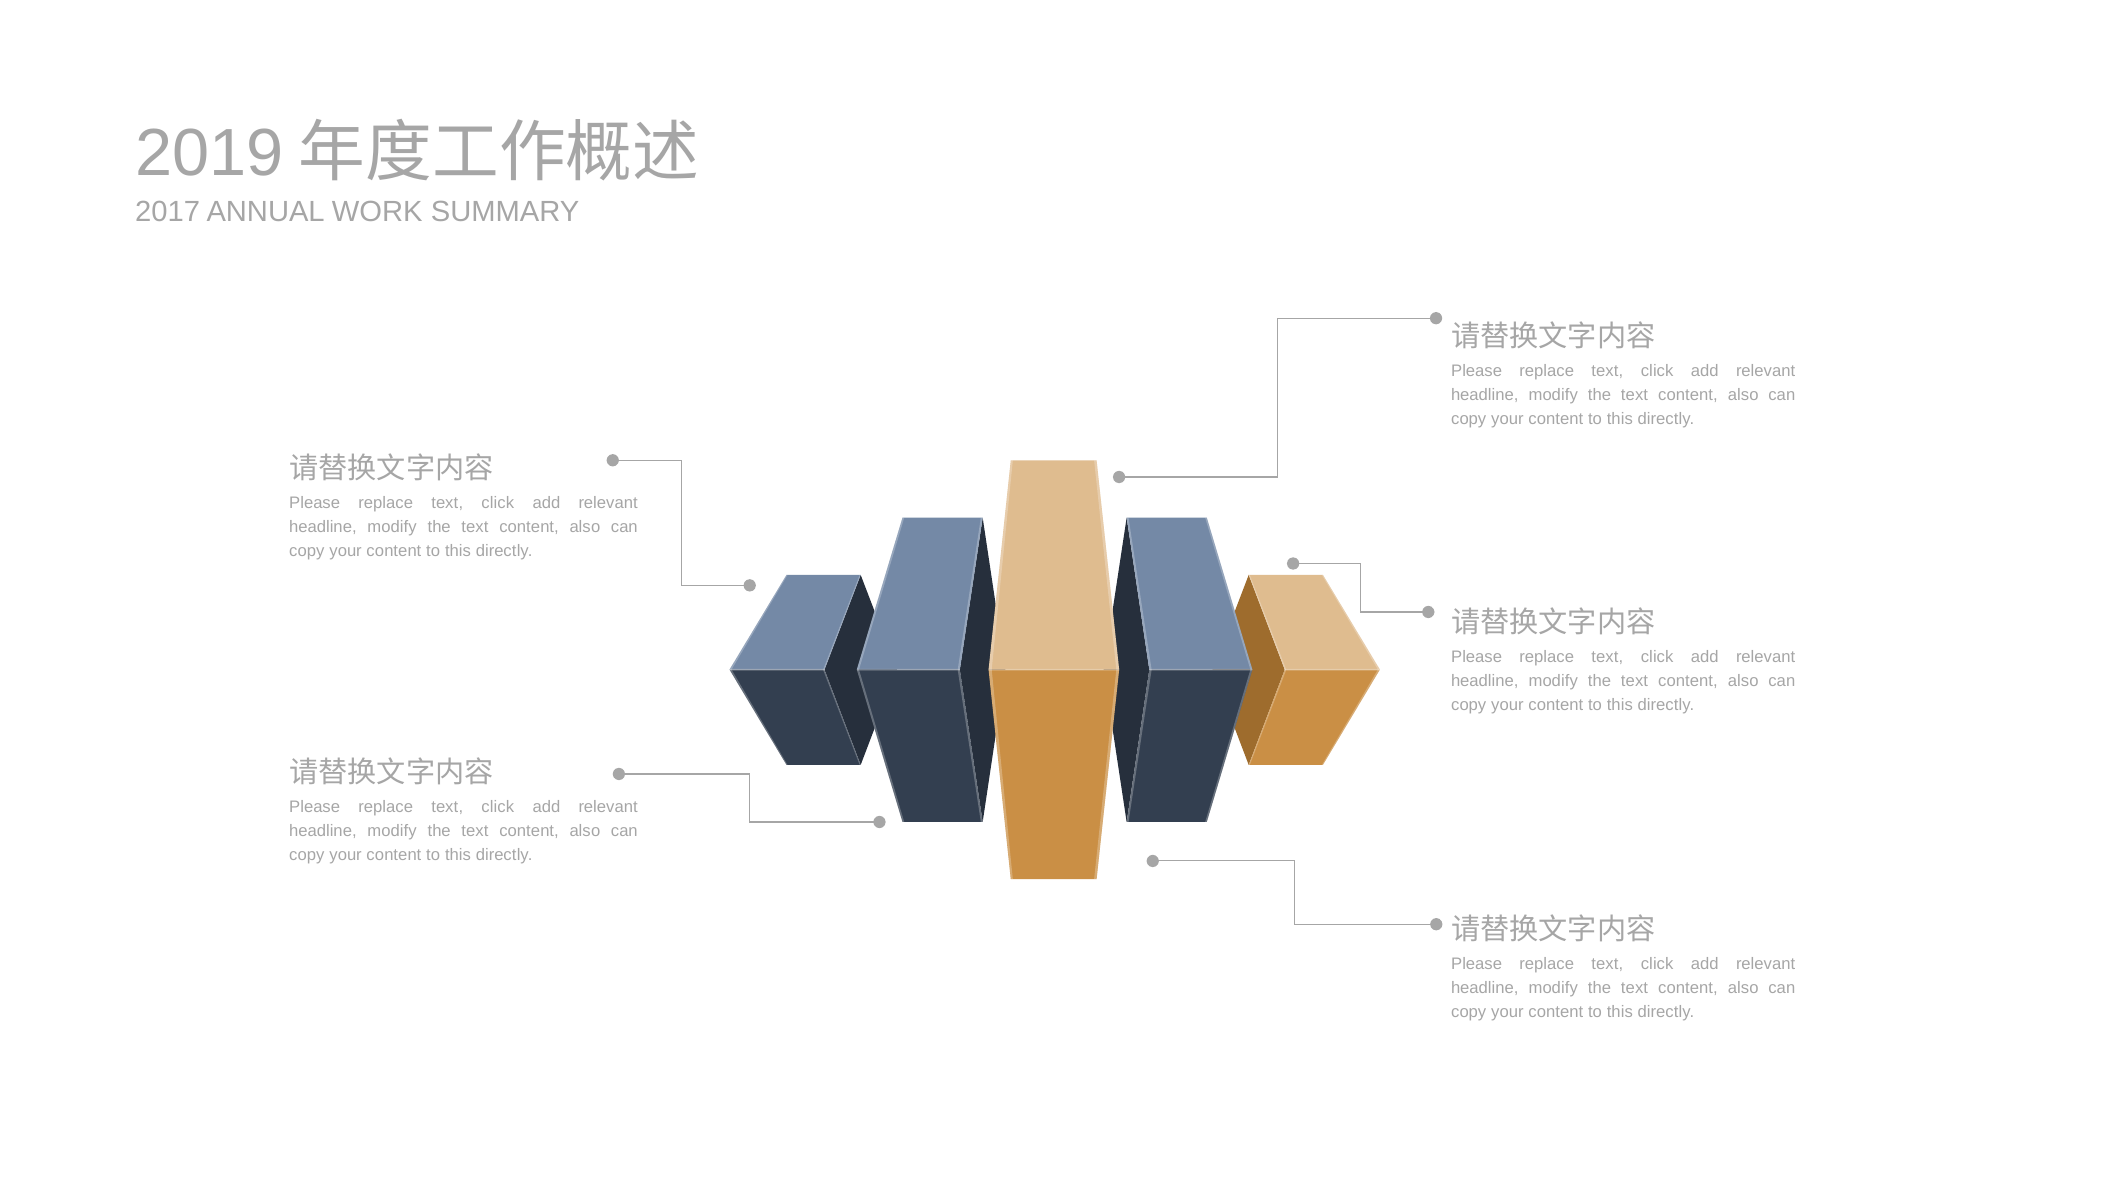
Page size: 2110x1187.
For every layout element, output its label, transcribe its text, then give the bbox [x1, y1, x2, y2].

text_box 2019年度工作概述 [135, 108, 783, 189]
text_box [612, 460, 750, 586]
text_box 请替换文字内容 [1436, 588, 1682, 646]
text_box Please replace text, click add relevant headline, modify the text content, also can copy your content to this directly. [274, 480, 612, 567]
text_box Please replace text, click add relevant headline, modify the text content, also can copy your content to this directly. [274, 785, 654, 872]
text_box Please replace text, click add relevant headline, modify the text content, also can copy your content to this directly. [1437, 348, 1811, 436]
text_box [1119, 318, 1437, 477]
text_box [618, 774, 880, 823]
text_box 请替换文字内容 [1436, 302, 1682, 360]
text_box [1152, 860, 1437, 923]
text_box 2017 ANNUAL WORK SUMMARY [135, 191, 596, 227]
text_box 请替换文字内容 [274, 434, 523, 492]
text_box Please replace text, click add relevant headline, modify the text content, also can copy your content to this directly. [1436, 941, 1811, 1029]
text_box 请替换文字内容 [1436, 895, 1682, 953]
text_box Please replace text, click add relevant headline, modify the text content, also can copy your content to this directly. [1436, 634, 1811, 722]
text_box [729, 460, 1380, 880]
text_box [1293, 563, 1429, 613]
text_box 请替换文字内容 [274, 739, 523, 796]
